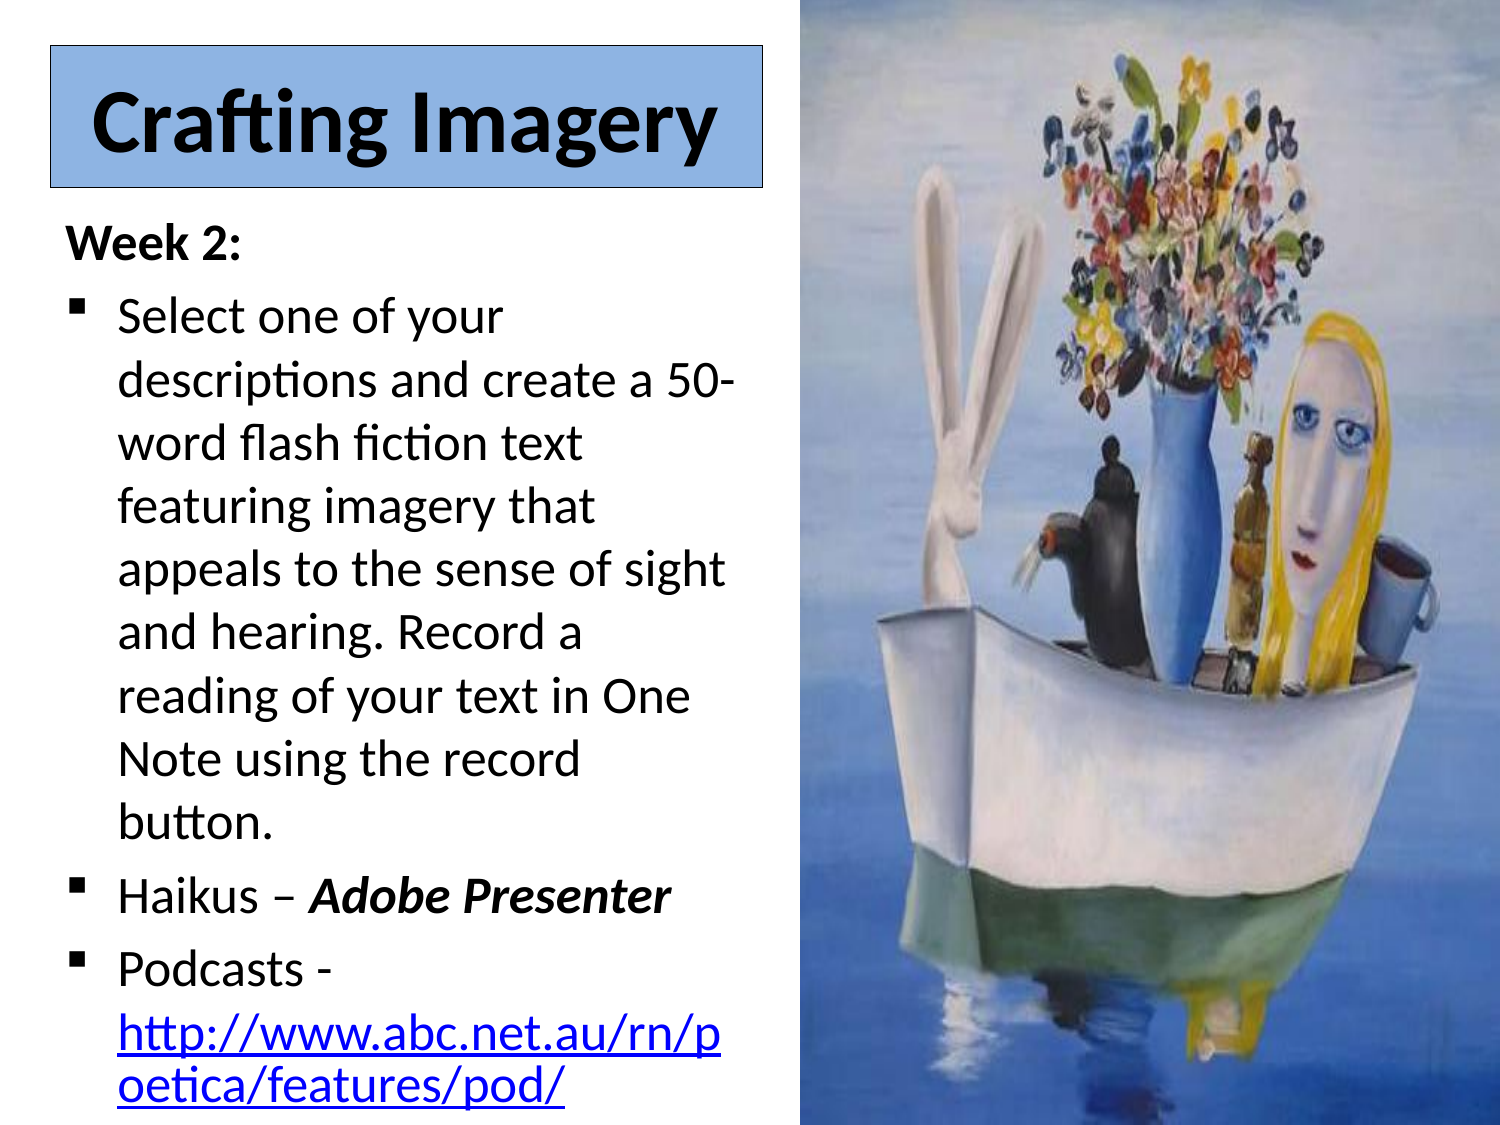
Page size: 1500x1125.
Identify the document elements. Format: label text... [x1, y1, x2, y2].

list Week 2: Select one of your descriptions and create a 50-word flash fiction text featuring imagery that appeals to the sense of sight and hearing. Record a reading of your text in One Note using the record button. Haikus – Adobe Presenter Podcasts - http://www.abc.net.au/rn/poetica/features/pod/ [50, 200, 763, 1075]
title Crafting Imagery [50, 45, 763, 188]
picture [799, 0, 1500, 1125]
